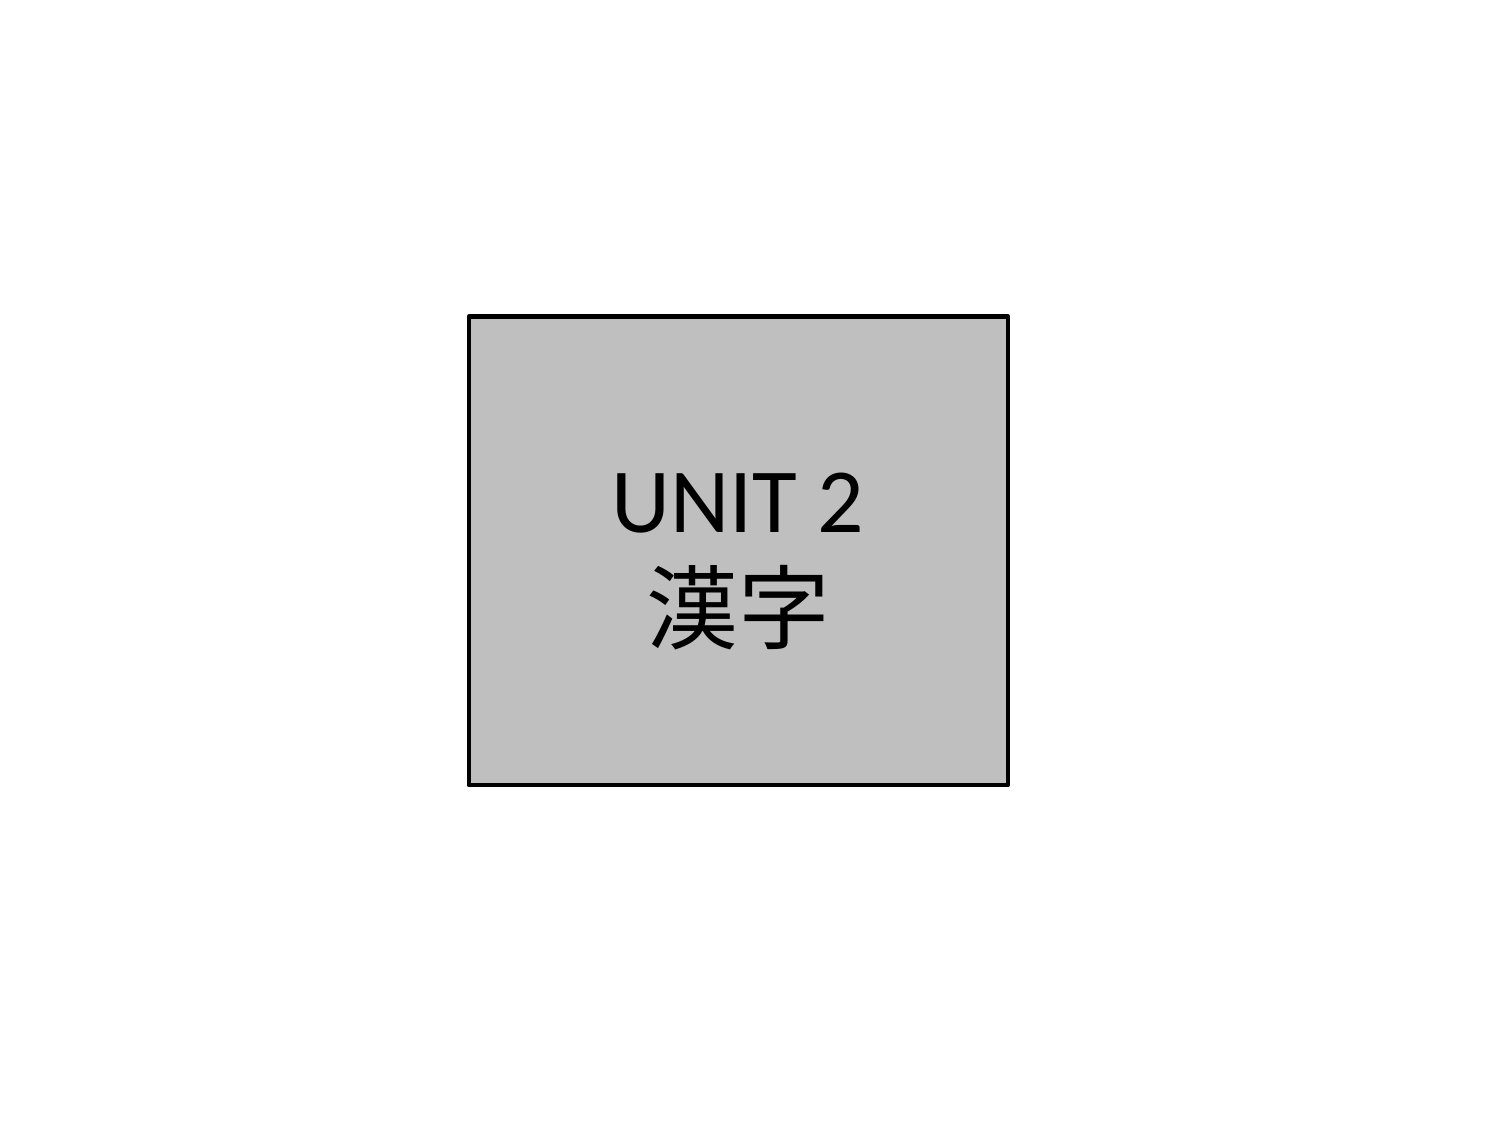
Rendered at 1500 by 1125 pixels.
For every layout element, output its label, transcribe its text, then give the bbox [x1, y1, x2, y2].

title UNIT 2 漢字 [467, 314, 1010, 787]
